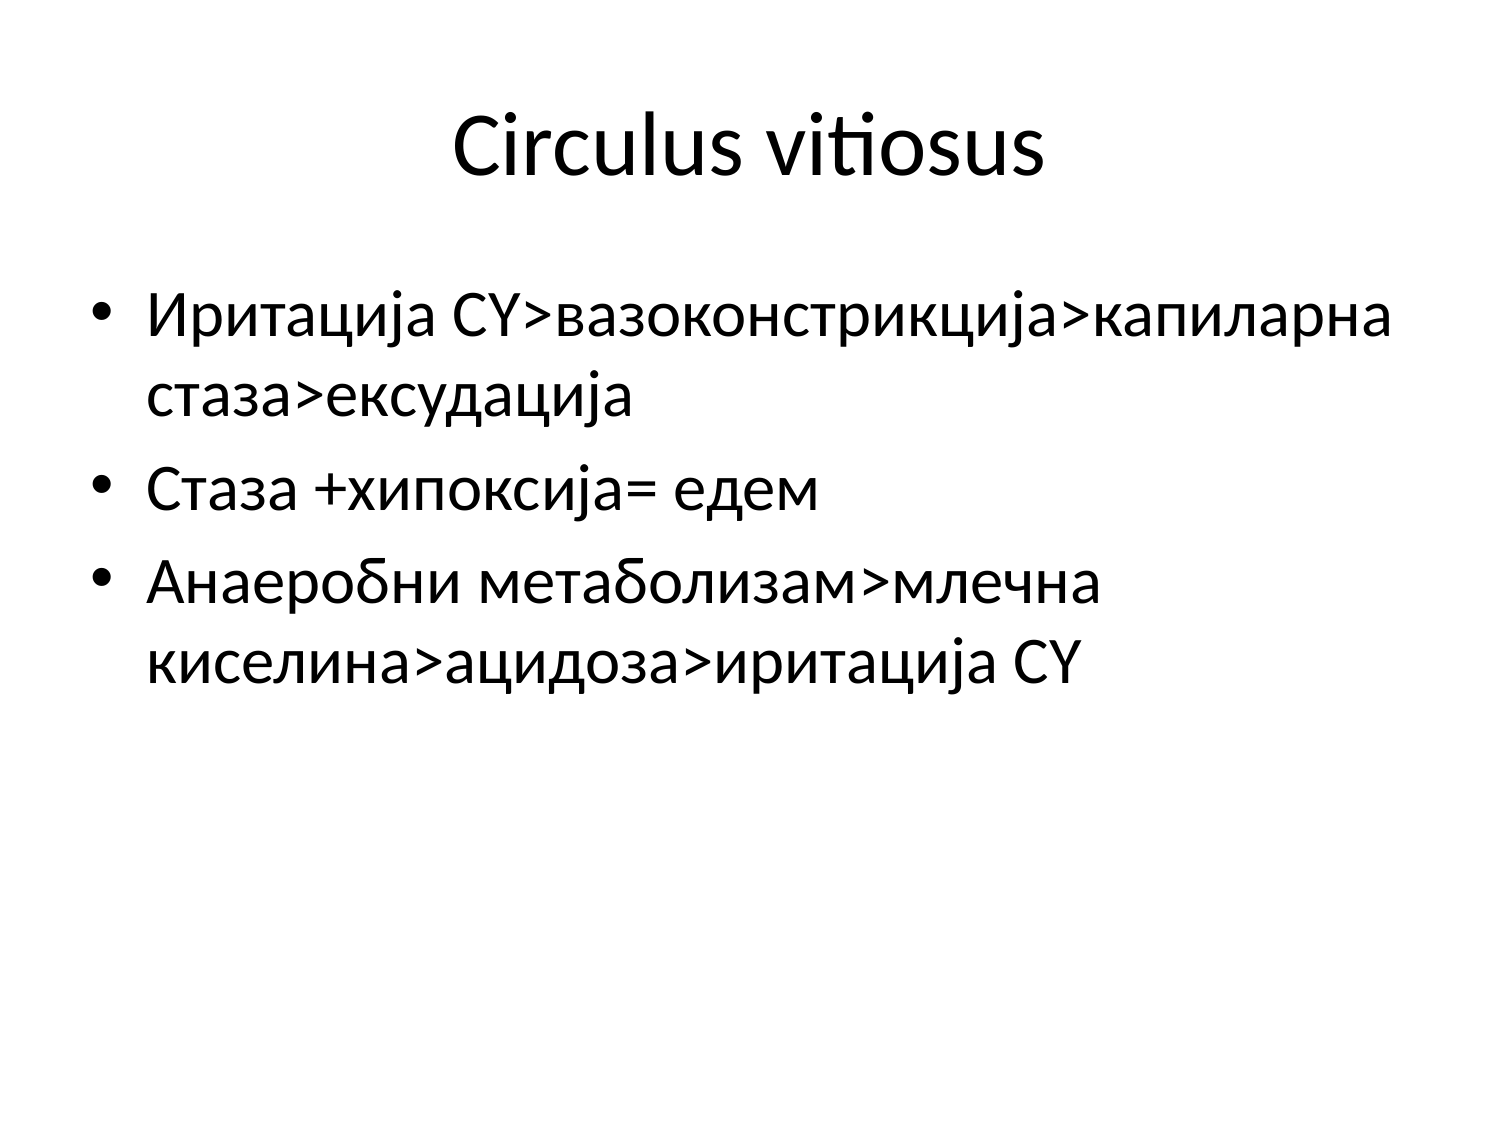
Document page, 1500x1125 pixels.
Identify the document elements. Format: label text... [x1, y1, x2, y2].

title Circulus vitiosus [75, 45, 1425, 233]
list Иритација СY>вазоконстрикција>капиларна стаза>ексудација Стаза +хипоксија= едем Анаеробни метаболизам>млечна киселина>ацидоза>иритација СY [75, 262, 1425, 1005]
